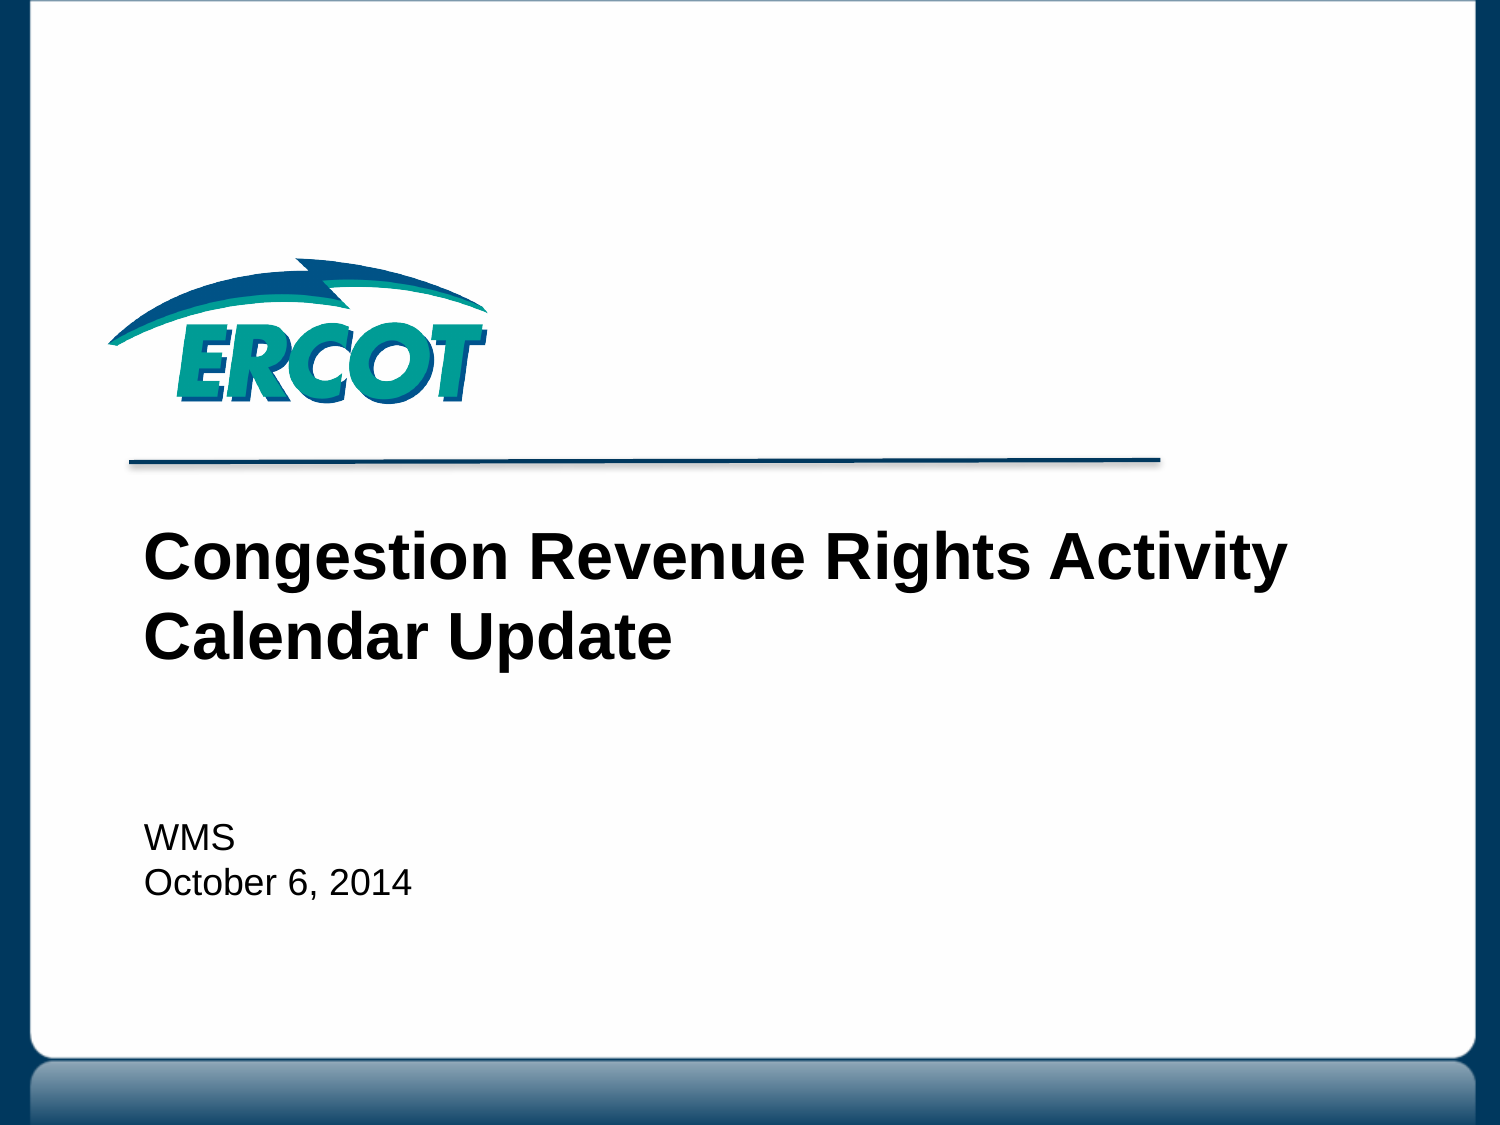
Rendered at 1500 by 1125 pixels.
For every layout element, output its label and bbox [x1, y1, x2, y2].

text_box [98, 245, 1367, 915]
picture [0, 0, 1500, 1125]
